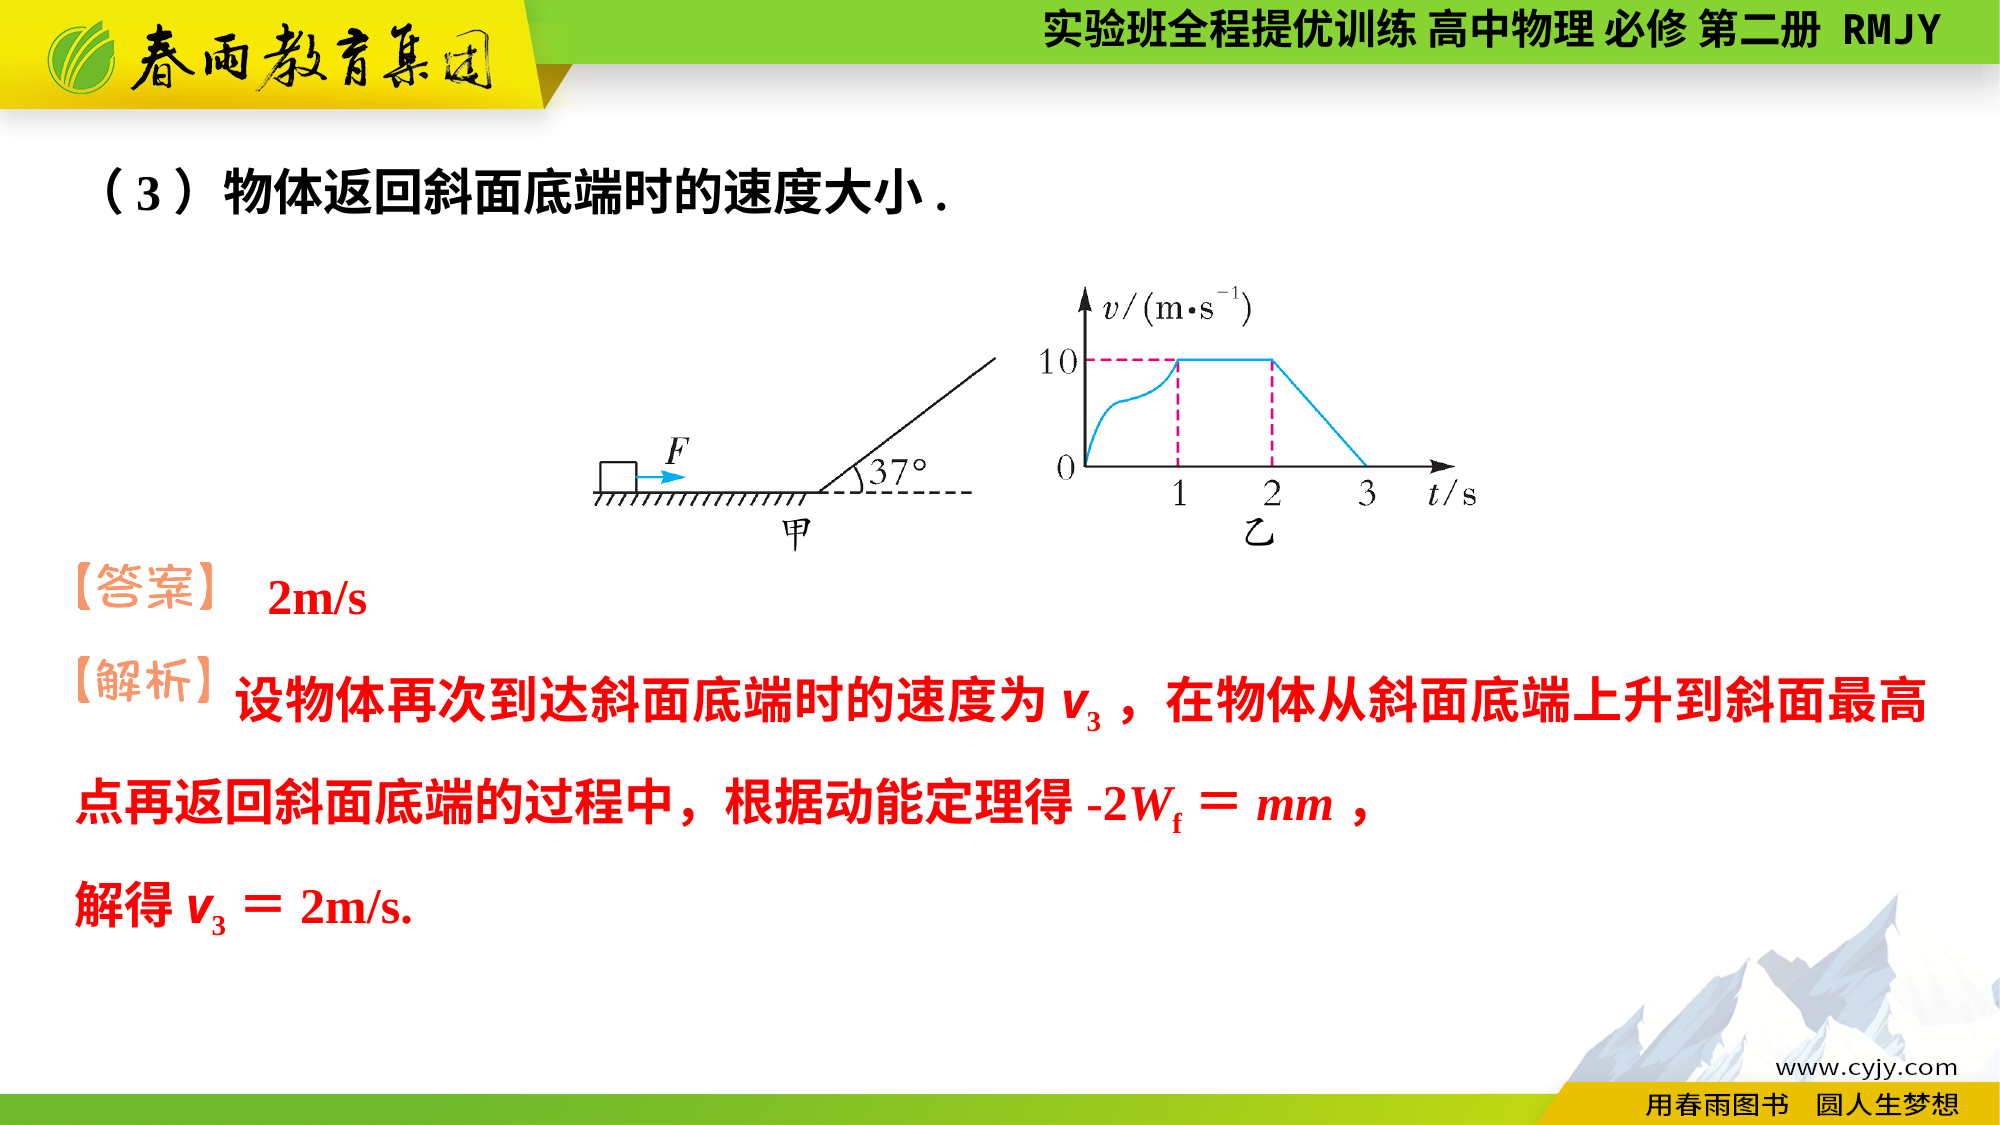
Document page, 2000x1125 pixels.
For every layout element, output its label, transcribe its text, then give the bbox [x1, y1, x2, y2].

list （3）物体返回斜面底端时的速度大小. [59, 122, 1944, 217]
picture [0, 0, 2000, 1125]
